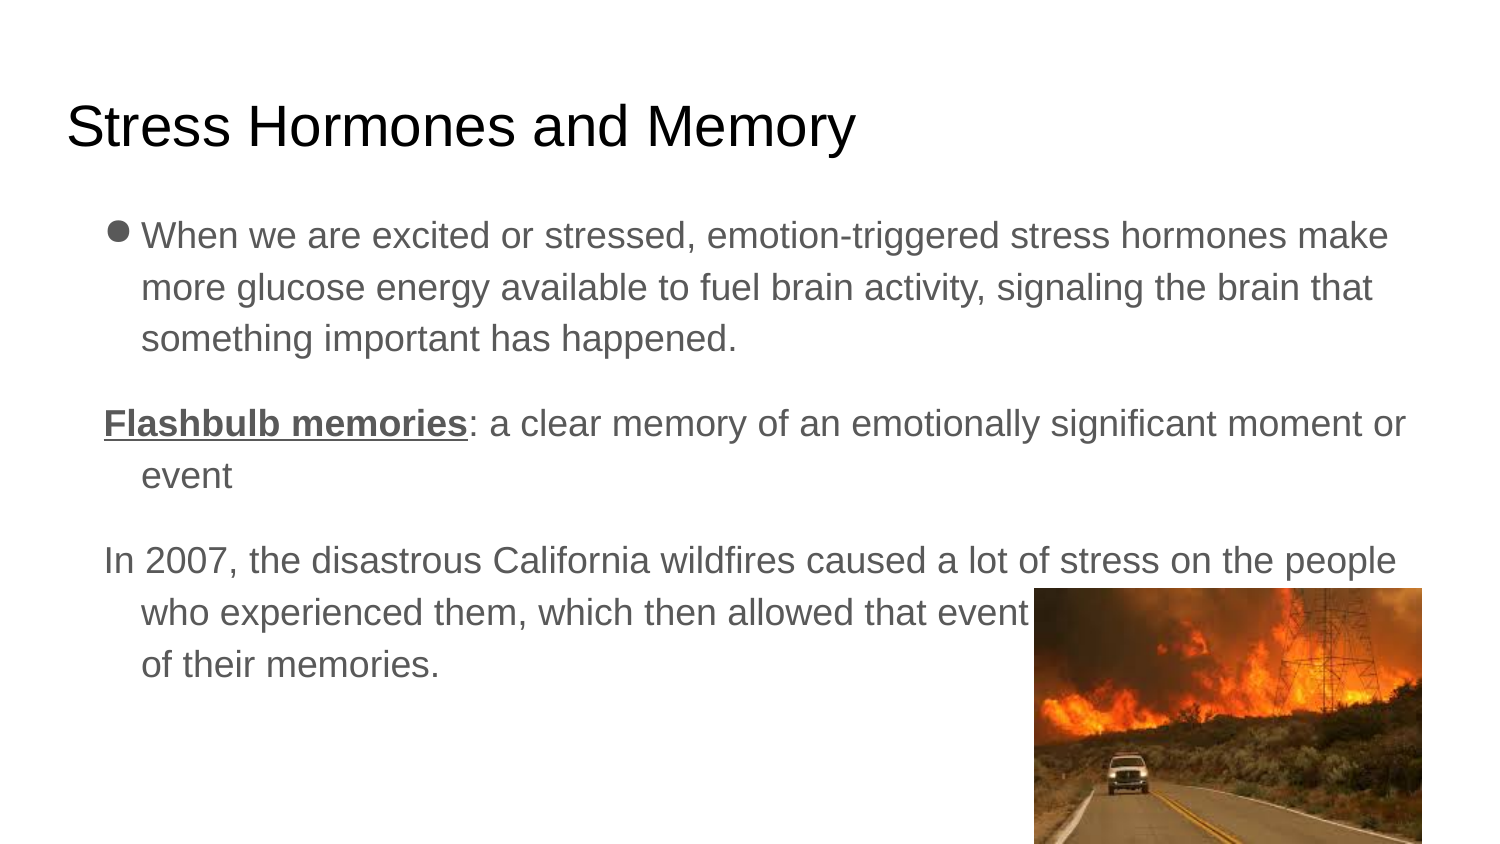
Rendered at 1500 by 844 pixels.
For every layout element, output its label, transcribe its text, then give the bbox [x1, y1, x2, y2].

title Stress Hormones and Memory [51, 72, 1449, 167]
list When we are excited or stressed, emotion-triggered stress hormones make more glucose energy available to fuel brain activity, signaling the brain that something important has happened. Flashbulb memories: a clear memory of an emotionally significant moment or event In 2007, the disastrous California wildfires caused a lot of stress on the people who experienced them, which then allowed that event to be an important part of their memories. [51, 189, 1449, 750]
picture [1034, 588, 1422, 844]
